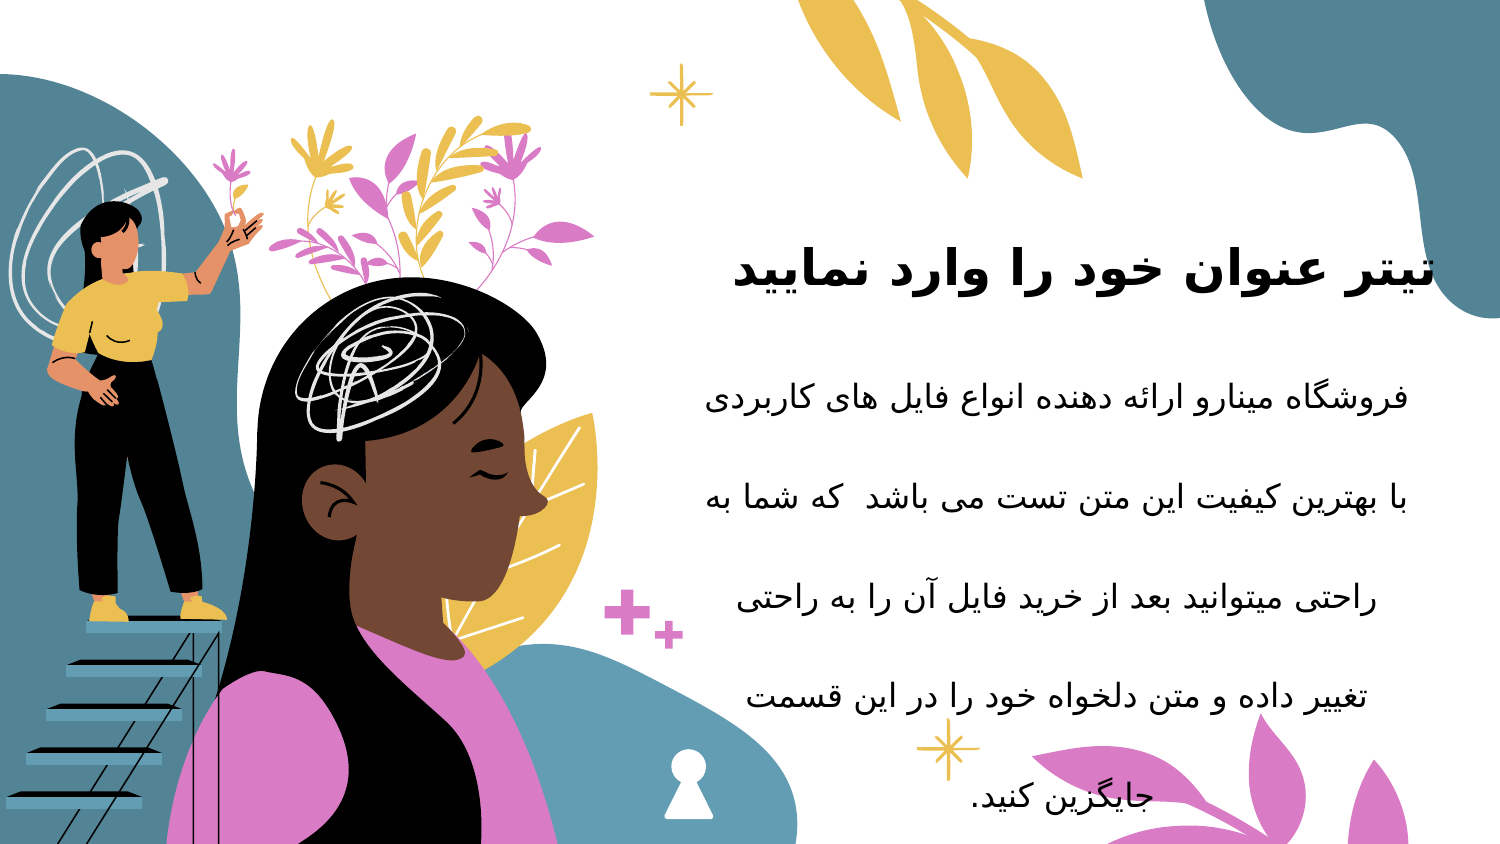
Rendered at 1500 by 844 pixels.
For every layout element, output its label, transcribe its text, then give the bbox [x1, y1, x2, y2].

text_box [604, 589, 683, 649]
text_box فروشگاه مینارو ارائه دهنده انواع فایل های کاربردی با بهترین کیفیت این متن تست می باشد که شما به راحتی میتوانید بعد از خرید فایل آن را به راحتی تغییر داده و متن دلخواه خود را در این قسمت جایگزین کنید. [687, 308, 1427, 822]
text_box تیتر عنوان خود را وارد نمایید [687, 227, 1490, 303]
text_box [5, 115, 684, 844]
